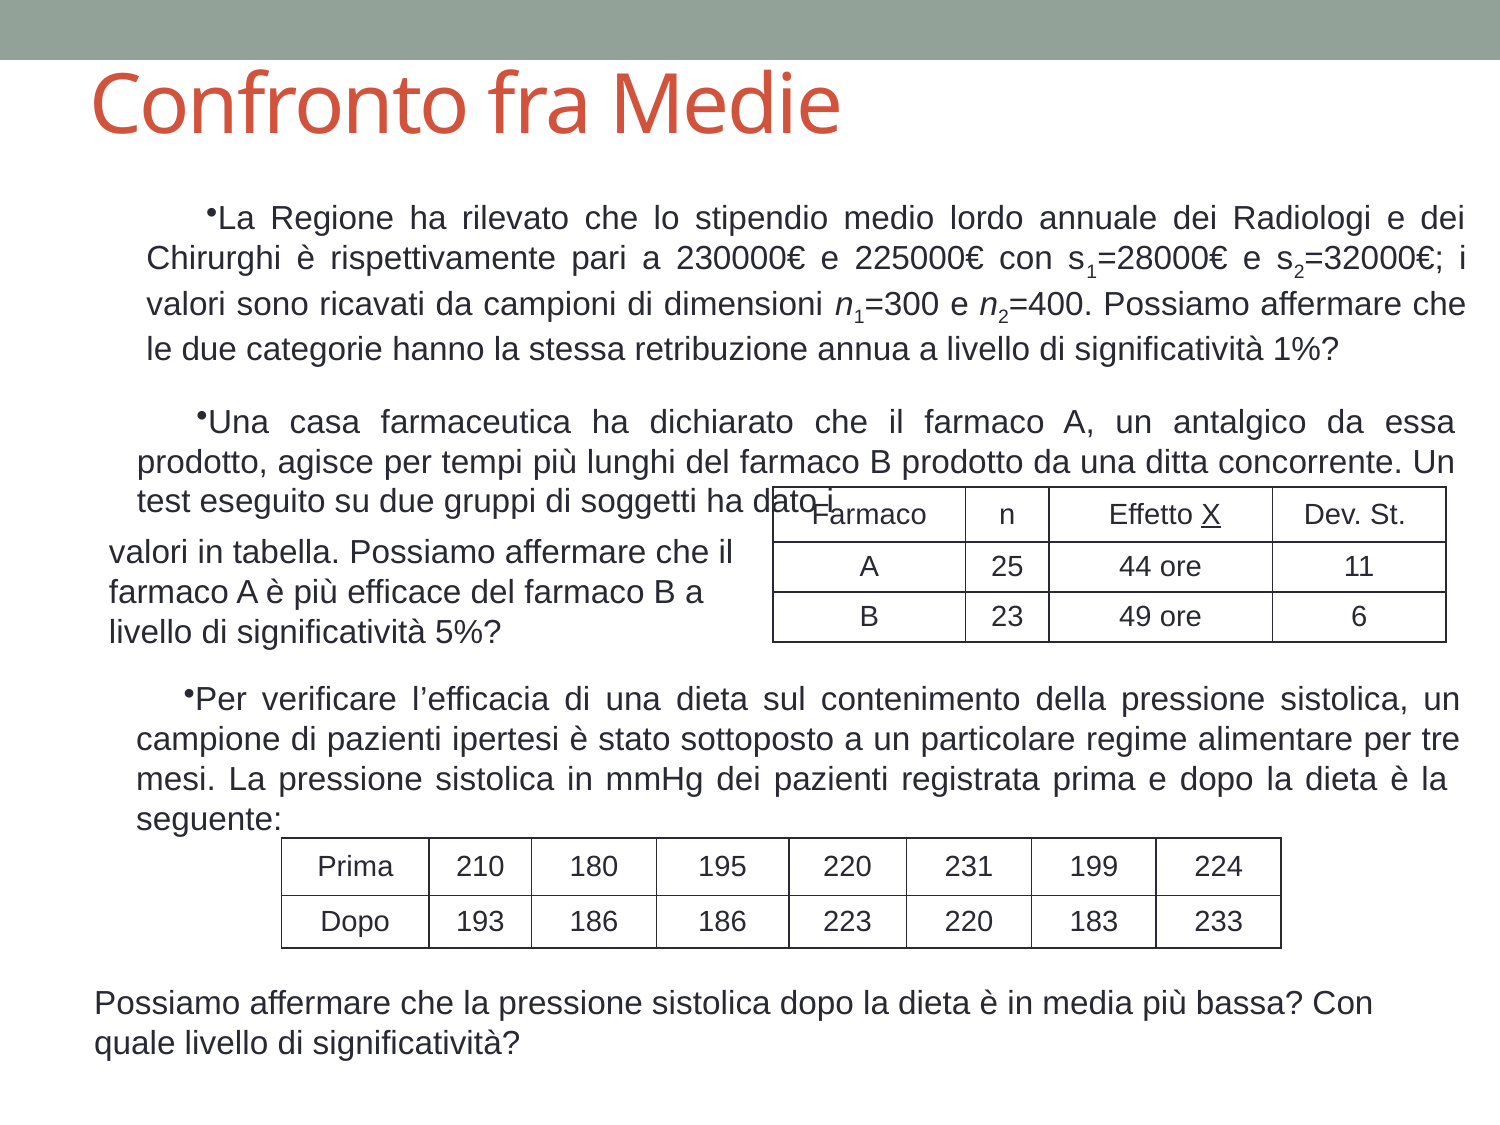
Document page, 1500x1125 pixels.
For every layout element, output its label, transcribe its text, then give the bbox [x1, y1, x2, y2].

table_header 195 [657, 845, 788, 895]
table_header 199 [1032, 845, 1155, 895]
text_box Possiamo affermare che la pressione sistolica dopo la dieta è in media più bassa? Con quale livello di significatività? [79, 974, 1458, 1069]
table_header 180 [532, 845, 656, 895]
text_box Per verificare l’efficacia di una dieta sul contenimento della pressione sistolica, un campione di pazienti ipertesi è stato sottoposto a un particolare regime alimentare per tre mesi. La pressione sistolica in mmHg dei pazienti registrata prima e dopo la dieta è la seguente: [85, 669, 1478, 845]
table_cell 220 [907, 896, 1031, 947]
table_header Prima [282, 845, 428, 895]
table_cell 233 [1157, 896, 1280, 947]
table_header 220 [790, 845, 906, 895]
text_box La Regione ha rilevato che lo stipendio medio lordo annuale dei Radiologi e dei Chirurghi è rispettivamente pari a 230000€ e 225000€ con s1=28000€ e s2=32000€; i valori sono ricavati da campioni di dimensioni n1=300 e n2=400. Possiamo affermare che le due categorie hanno la stessa retribuzione annua a livello di significatività 1%? [96, 189, 1482, 375]
table_header 224 [1157, 845, 1280, 895]
table_header 210 [430, 845, 531, 895]
table_cell 223 [790, 896, 906, 947]
table_header 231 [907, 845, 1031, 895]
table_cell 193 [430, 896, 531, 947]
table_cell 183 [1032, 896, 1155, 947]
table_cell Dopo [282, 896, 428, 947]
table_cell 186 [532, 896, 656, 947]
table_cell 186 [657, 896, 788, 947]
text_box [86, 392, 1473, 659]
title Confronto fra Medie [74, 24, 1461, 177]
